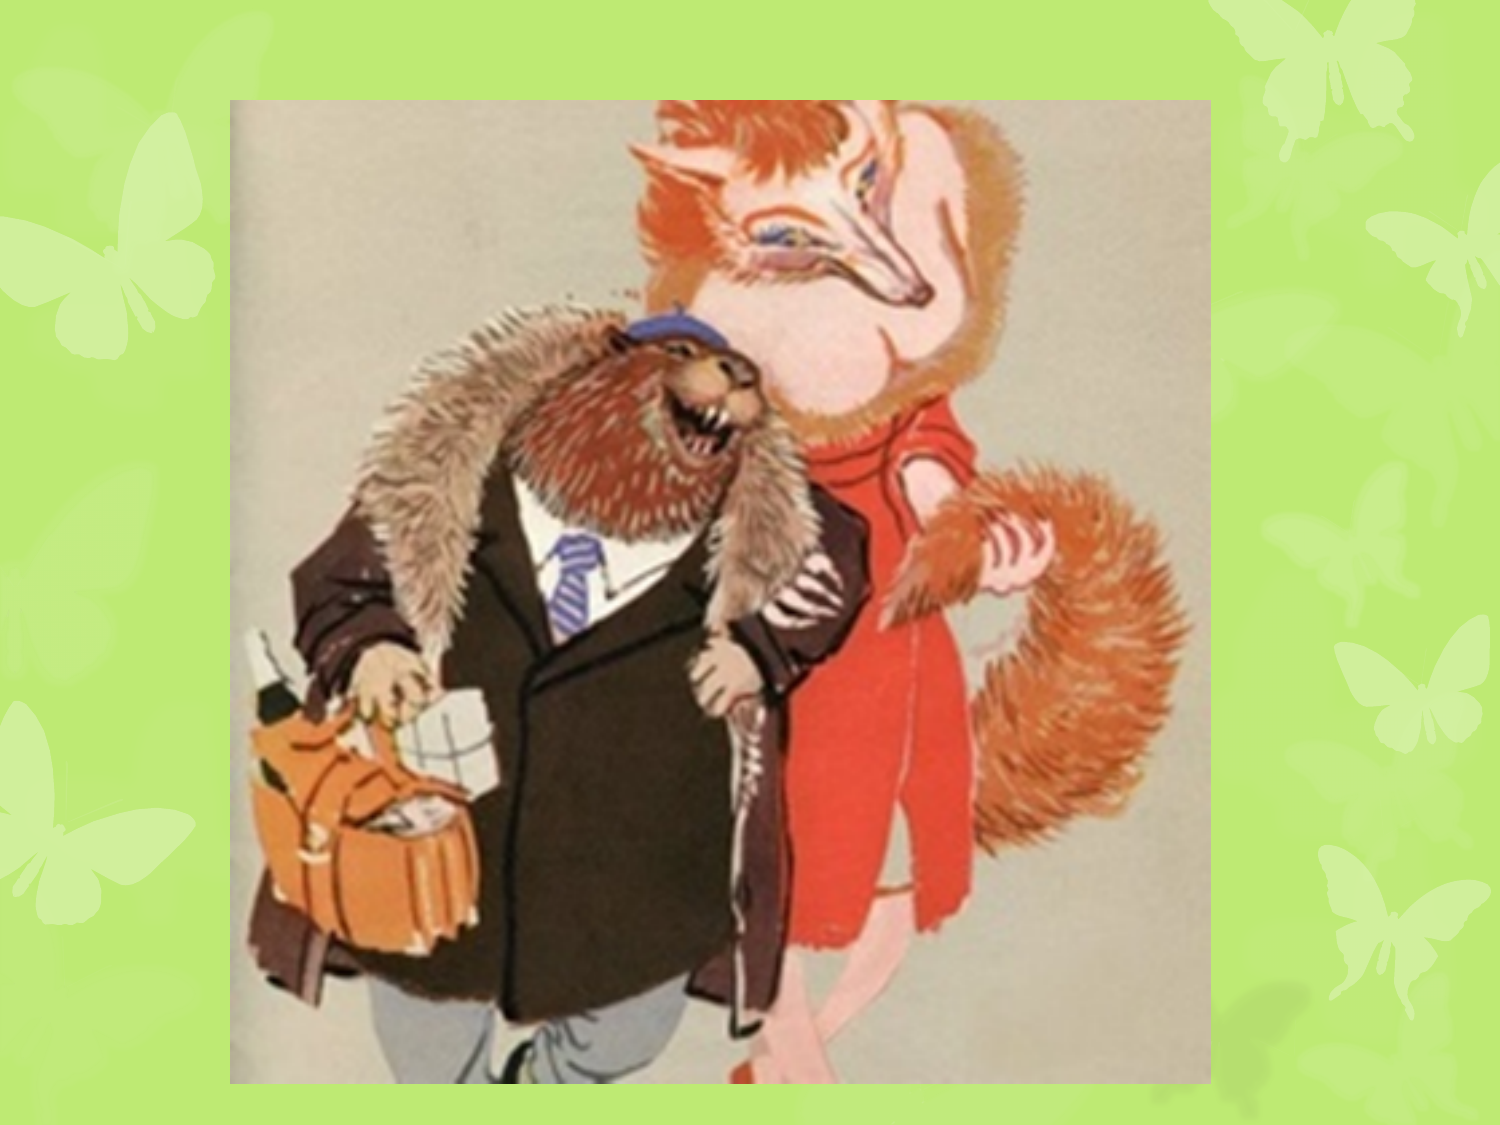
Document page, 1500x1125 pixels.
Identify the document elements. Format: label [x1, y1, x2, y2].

picture [229, 100, 1212, 1084]
